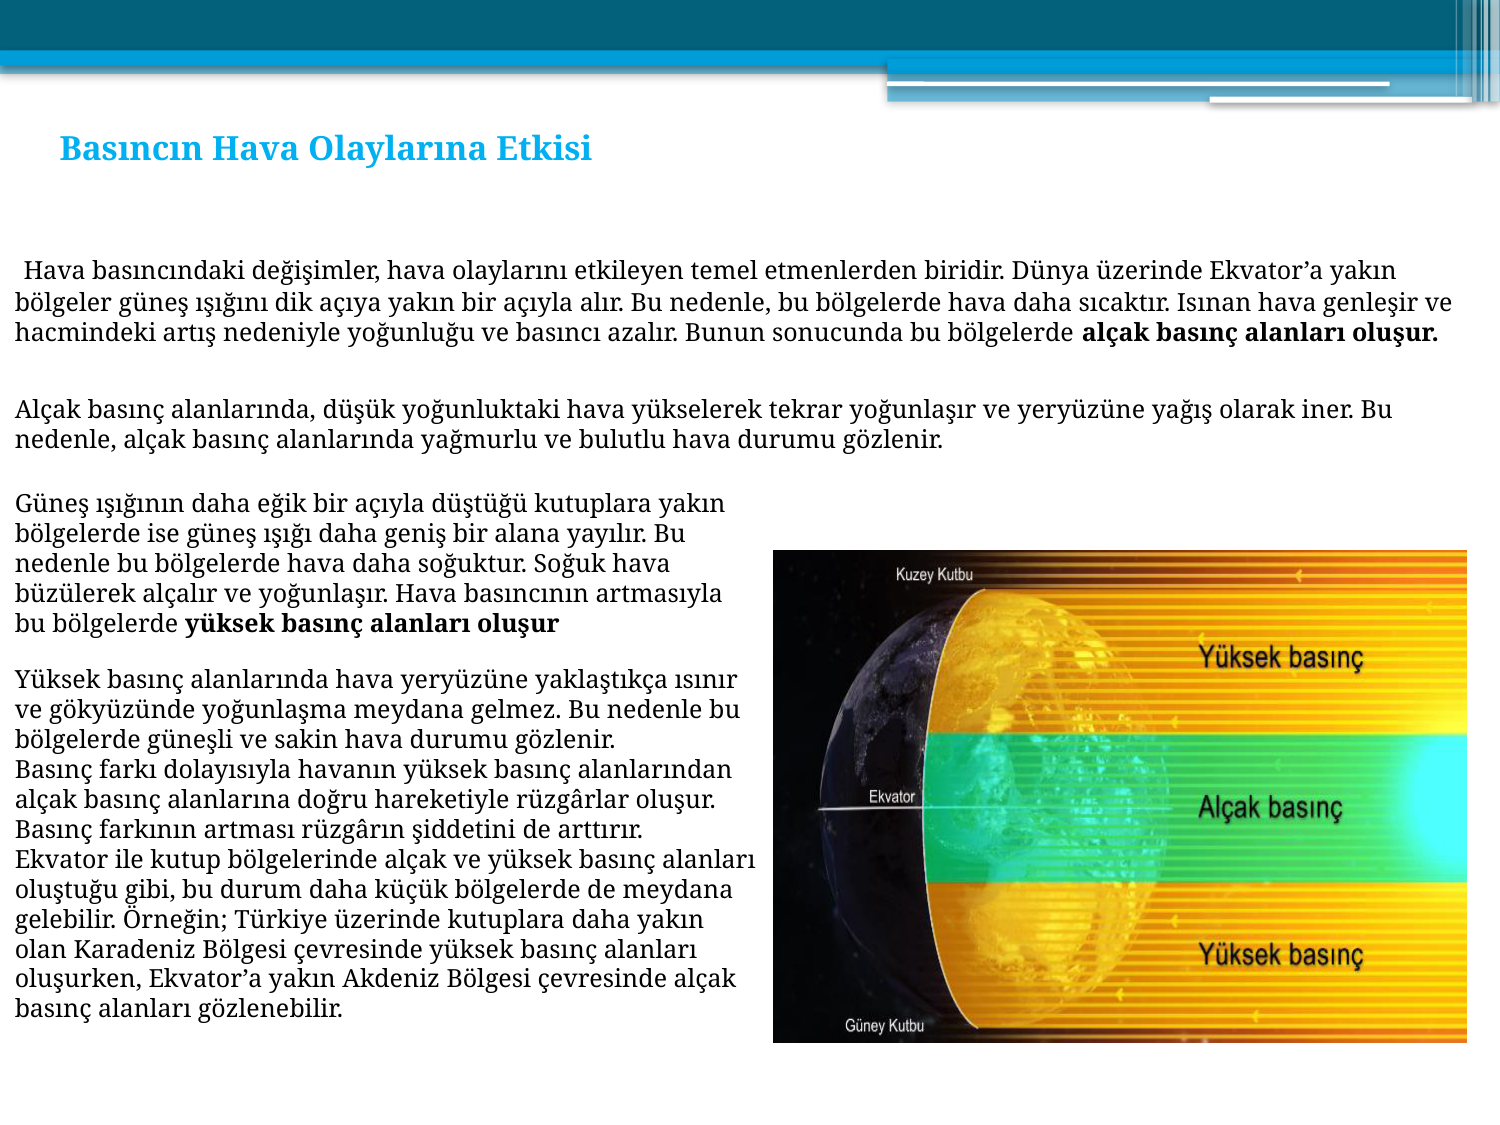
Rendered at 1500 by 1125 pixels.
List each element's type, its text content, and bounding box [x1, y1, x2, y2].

text_box Basıncın Hava Olaylarına Etkisi [35, 70, 786, 175]
text_box Hava basıncındaki değişimler, hava olaylarını etkileyen temel etmenlerden biridir. Dünya üzerinde Ekvator’a yakın bölgeler güneş ışığını dik açıya yakın bir açıyla alır. Bu nedenle, bu bölgelerde hava daha sıcaktır. Isınan hava genleşir ve hacmindeki artış nedeniyle yoğunluğu ve basıncı azalır. Bunun sonucunda bu bölgelerde alçak basınç alanları oluşur. [0, 199, 1500, 354]
picture [773, 550, 1468, 1044]
text_box Alçak basınç alanlarında, düşük yoğunluktaki hava yükselerek tekrar yoğunlaşır ve yeryüzüne yağış olarak iner. Bu nedenle, alçak basınç alanlarında yağmurlu ve bulutlu hava durumu gözlenir. [0, 386, 1500, 462]
text_box Yüksek basınç alanlarında hava yeryüzüne yaklaştıkça ısınır ve gökyüzünde yoğunlaşma meydana gelmez. Bu nedenle bu bölgelerde güneşli ve sakin hava durumu gözlenir. Basınç farkı dolayısıyla havanın yüksek basınç alanlarından alçak basınç alanlarına doğru hareketiyle rüzgârlar oluşur. Basınç farkının artması rüzgârın şiddetini de arttırır. Ekvator ile kutup bölgelerinde alçak ve yüksek basınç alanları oluştuğu gibi, bu durum daha küçük bölgelerde de meydana gelebilir. Örneğin; Türkiye üzerinde kutuplara daha yakın olan Karadeniz Bölgesi çevresinde yüksek basınç alanları oluşurken, Ekvator’a yakın Akdeniz Bölgesi çevresinde alçak basınç alanları gözlenebilir. [0, 656, 766, 1031]
text_box Güneş ışığının daha eğik bir açıyla düştüğü kutuplara yakın bölgelerde ise güneş ışığı daha geniş bir alana yayılır. Bu nedenle bu bölgelerde hava daha soğuktur. Soğuk hava büzülerek alçalır ve yoğunlaşır. Hava basıncının artmasıyla bu bölgelerde yüksek basınç alanları oluşur [0, 480, 762, 645]
